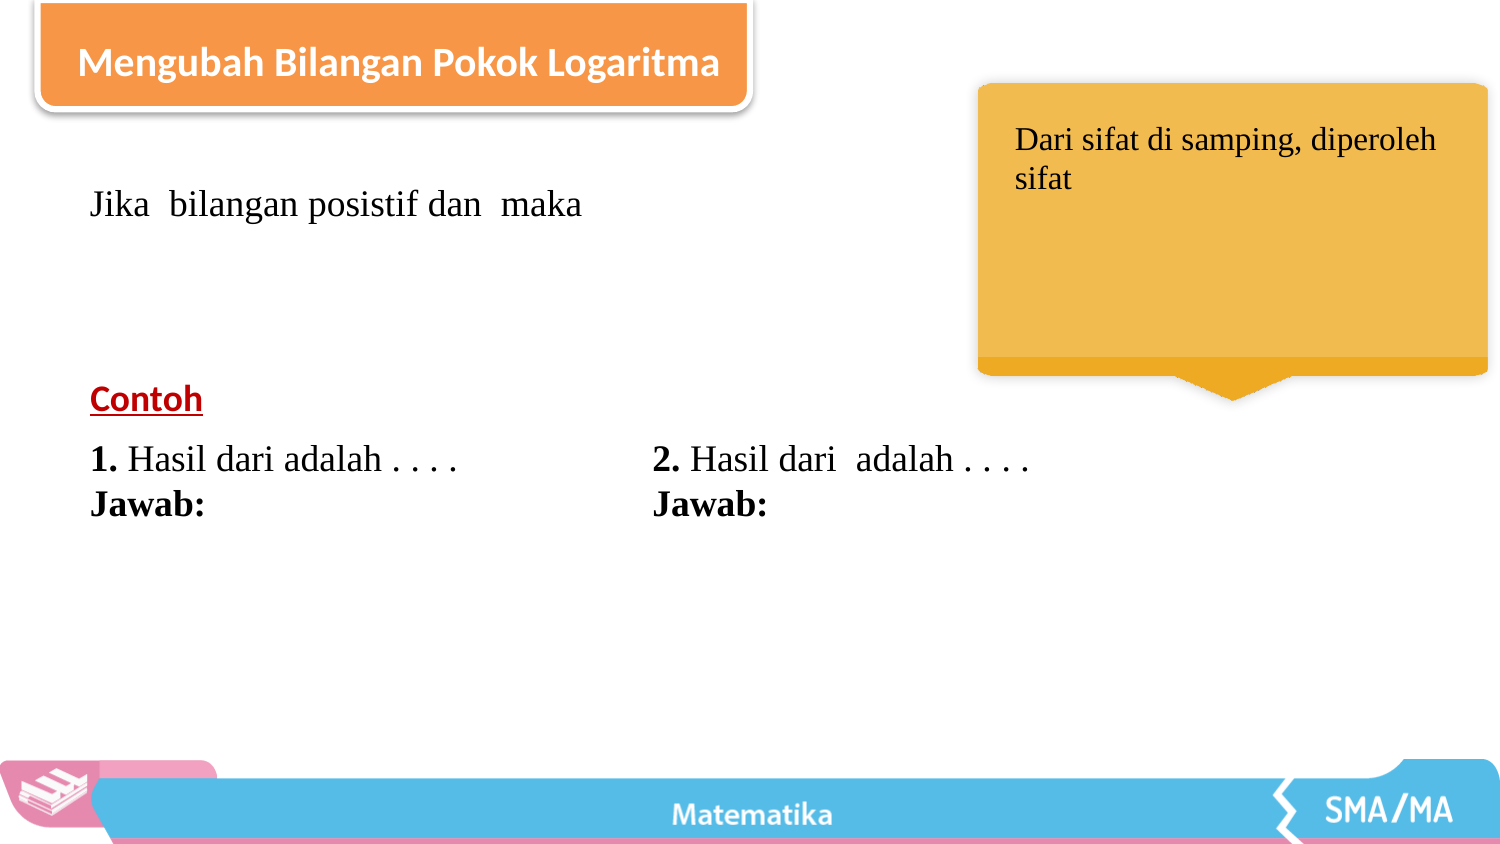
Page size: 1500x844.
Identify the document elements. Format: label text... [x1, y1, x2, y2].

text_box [37, 0, 801, 110]
text_box Contoh [75, 366, 219, 426]
picture [0, 759, 1500, 844]
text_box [974, 83, 1488, 401]
